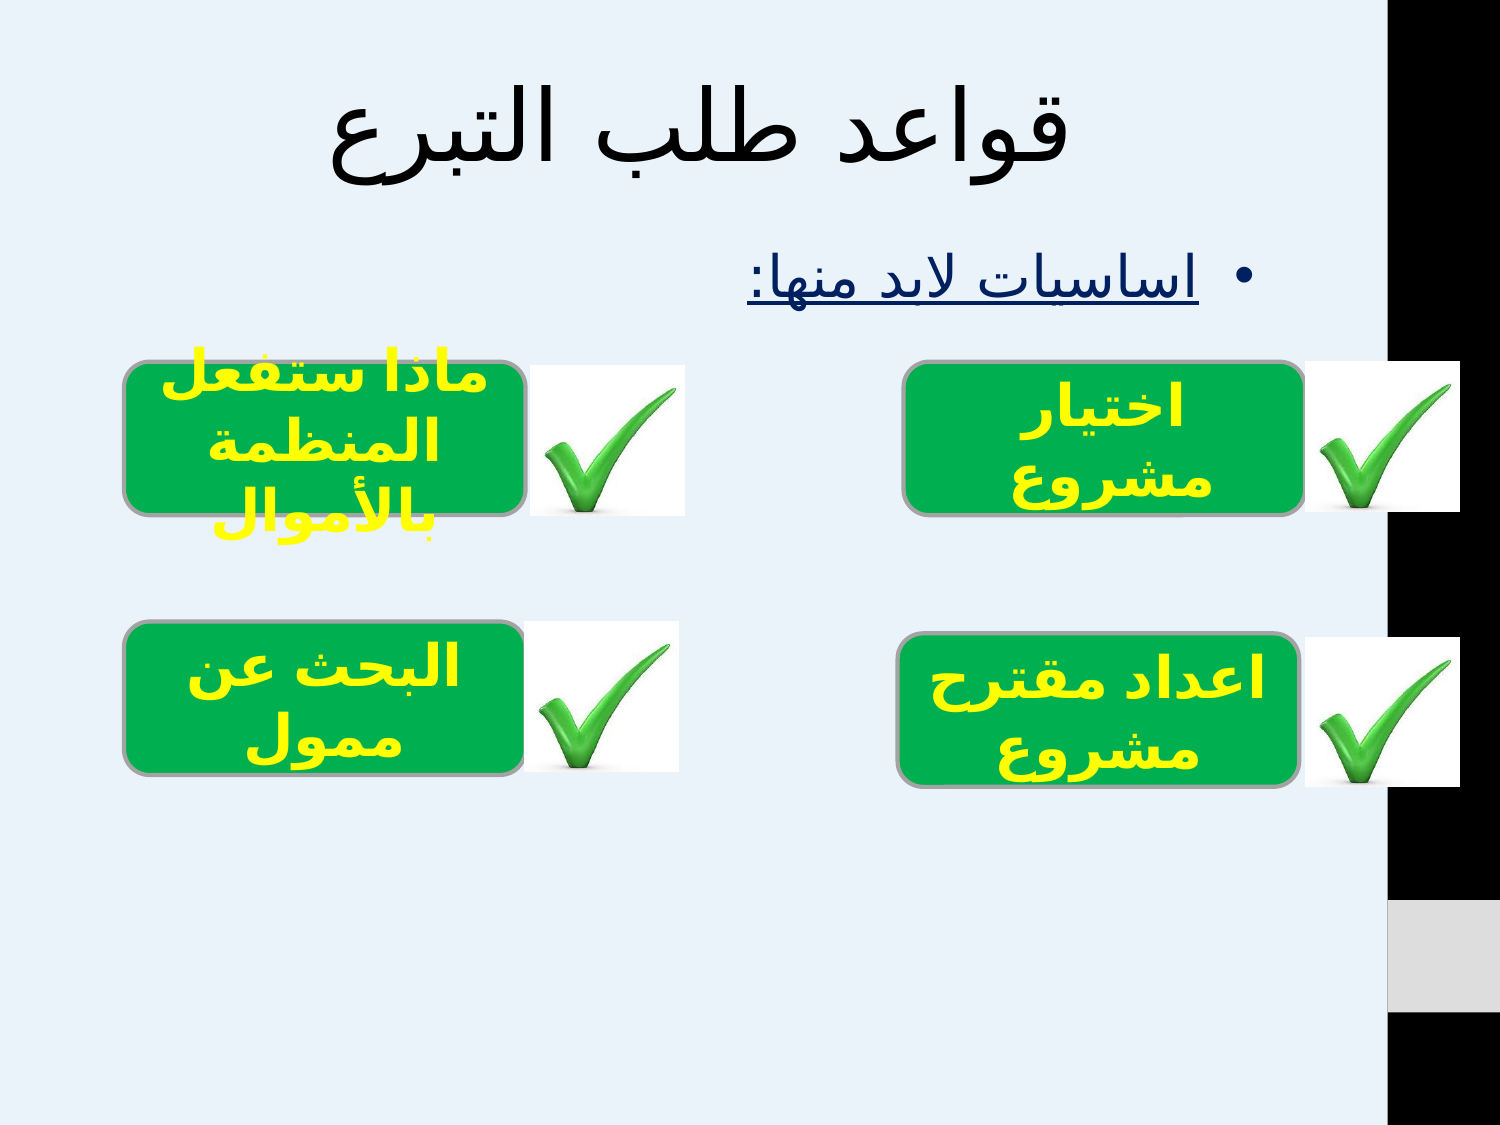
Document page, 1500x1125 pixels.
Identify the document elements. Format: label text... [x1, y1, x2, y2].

text_box البحث عن ممول [121, 619, 522, 778]
text_box اعداد مقترح مشروع [895, 631, 1302, 789]
text_box ماذا ستفعل المنظمة بالأموال [121, 359, 527, 518]
picture [523, 620, 680, 772]
text_box اختيار مشروع [901, 359, 1302, 518]
picture [1304, 361, 1461, 512]
picture [1304, 636, 1461, 788]
picture [529, 364, 686, 516]
text_box قواعد طلب التبرع [218, 54, 1152, 190]
text_box اساسيات لابد منها: [726, 231, 1270, 317]
